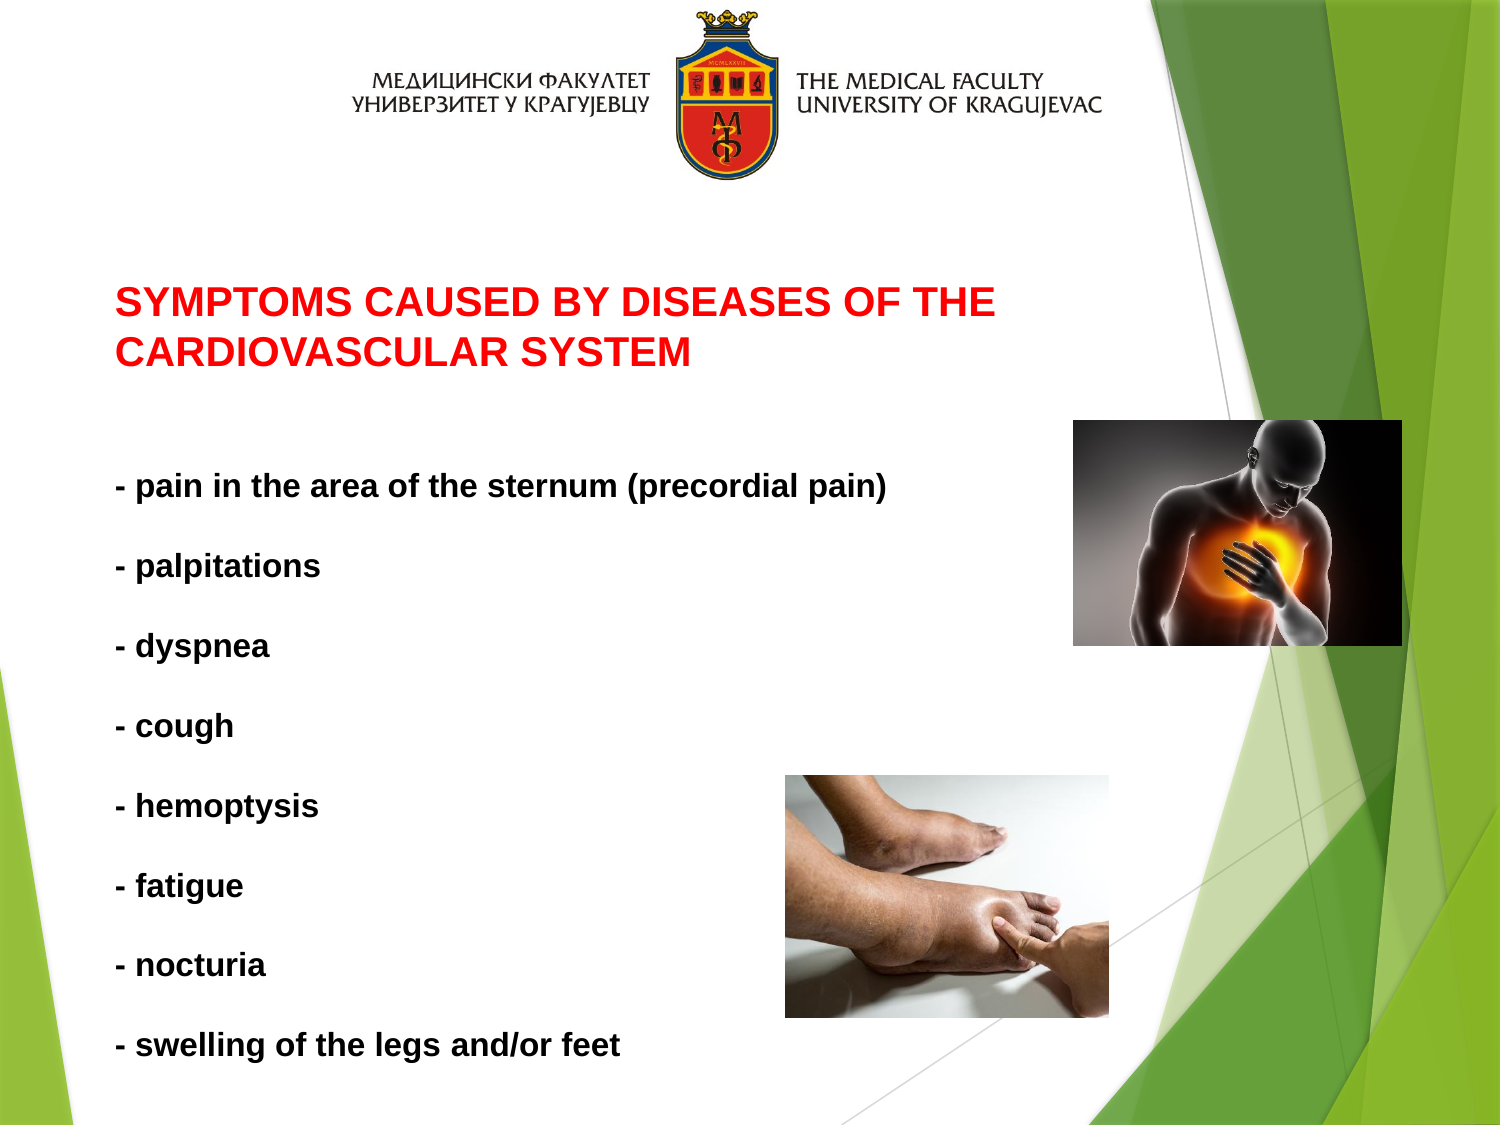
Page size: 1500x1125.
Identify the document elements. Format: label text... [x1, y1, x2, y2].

picture [1073, 420, 1402, 646]
text_box SYMPTOMS CAUSED BY DISEASES OF THE CARDIOVASCULAR SYSTEM - pain in the area of the sternum (precordial pain) - palpitations - dyspnea - cough - hemoptysis - fatigue - nocturia - swelling of the legs and/or feet [100, 267, 1402, 1111]
picture [328, 0, 1125, 191]
picture [784, 774, 1109, 1018]
